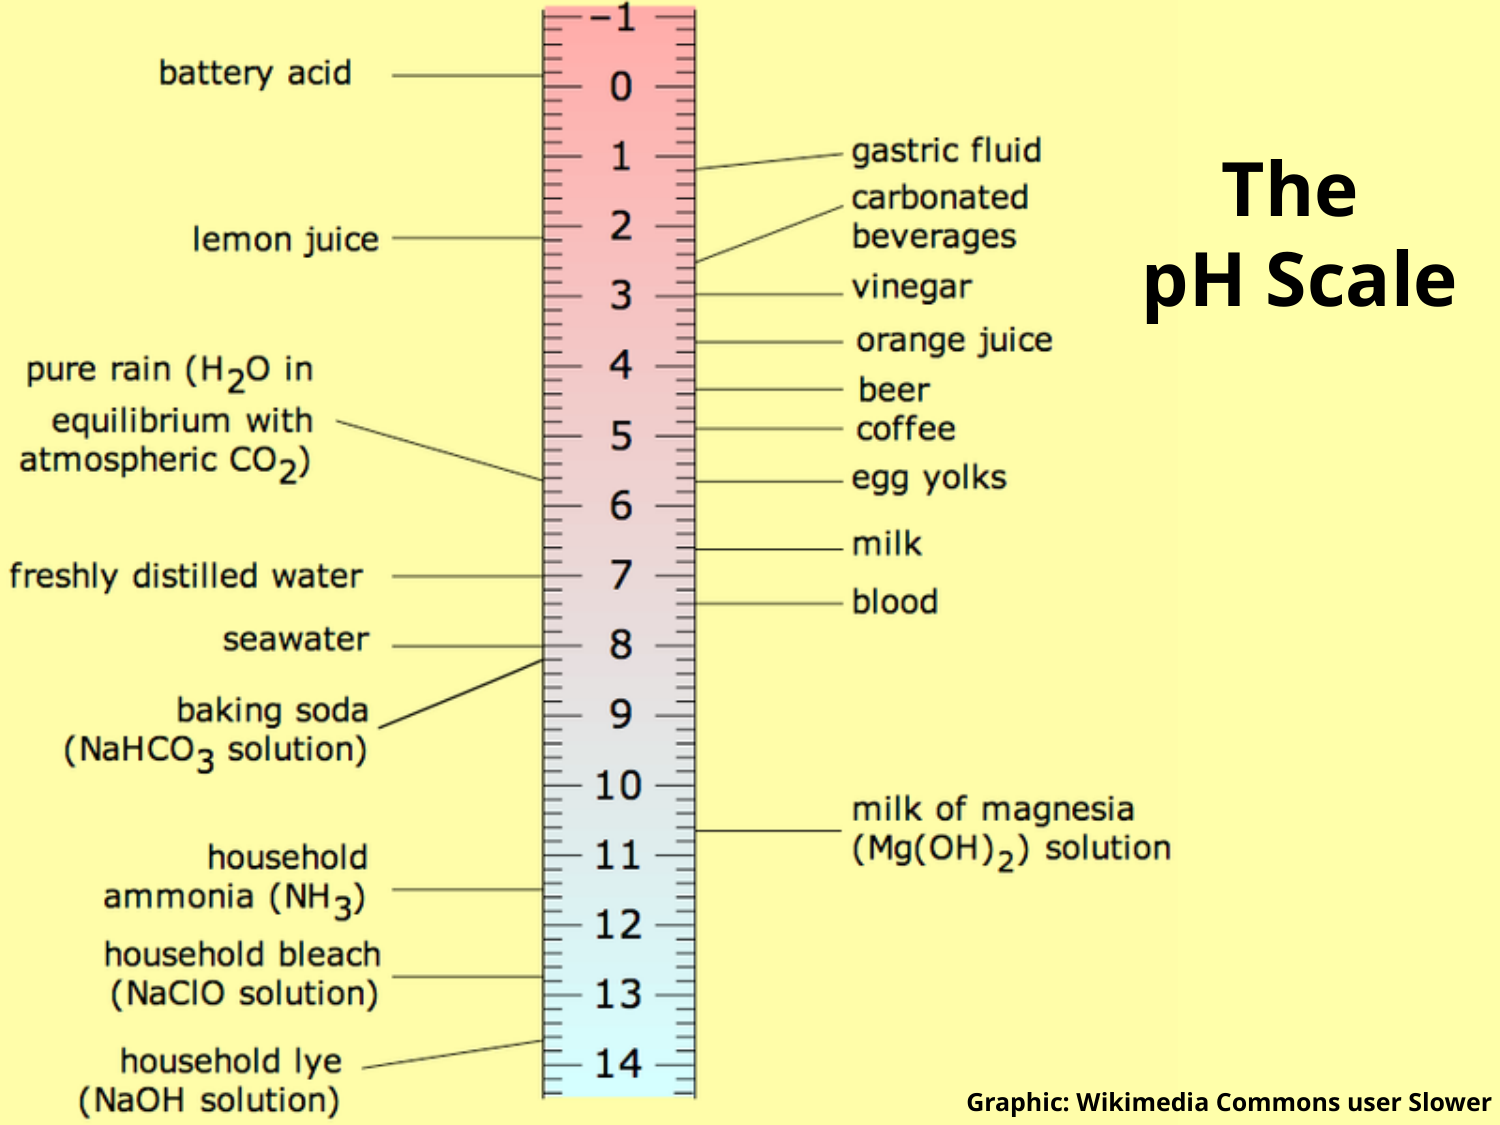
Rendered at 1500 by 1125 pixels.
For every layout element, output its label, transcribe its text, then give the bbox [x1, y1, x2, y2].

picture [0, 0, 1178, 1125]
title The pH Scale [1182, 87, 1500, 376]
text_box Graphic: Wikimedia Commons user Slower [1182, 1079, 1500, 1125]
